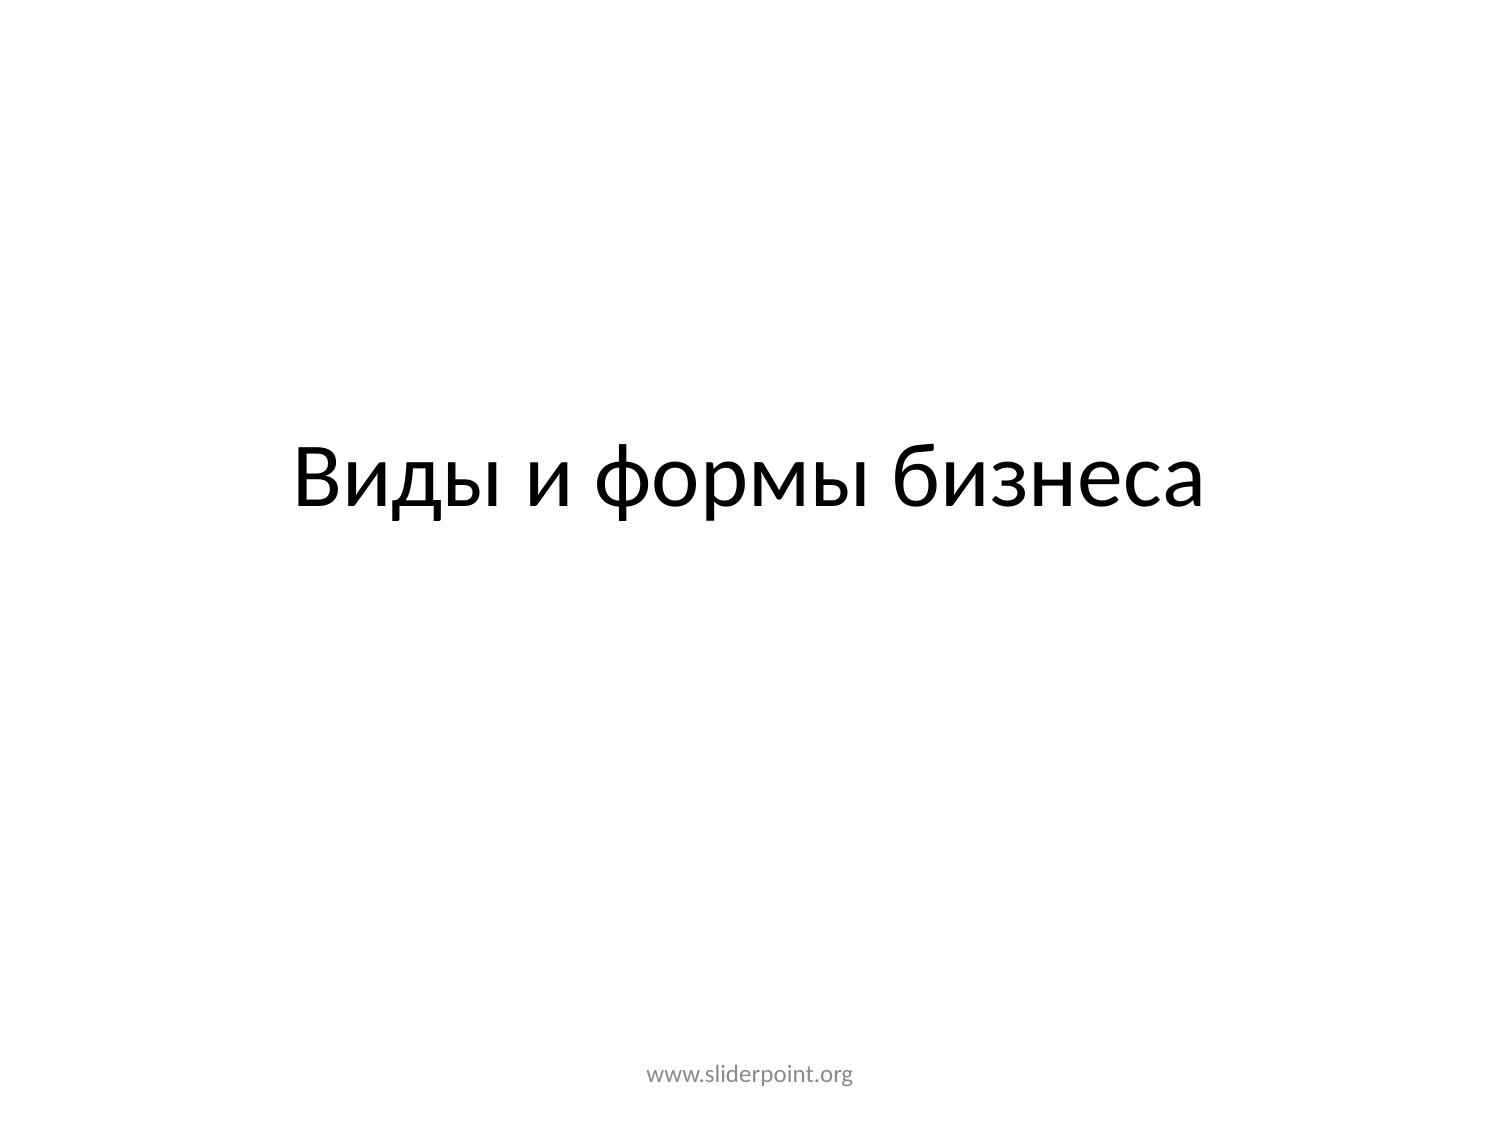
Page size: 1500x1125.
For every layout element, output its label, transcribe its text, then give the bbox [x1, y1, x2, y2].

title Виды и формы бизнеса [112, 349, 1388, 591]
footer www.sliderpoint.org [512, 1042, 988, 1103]
